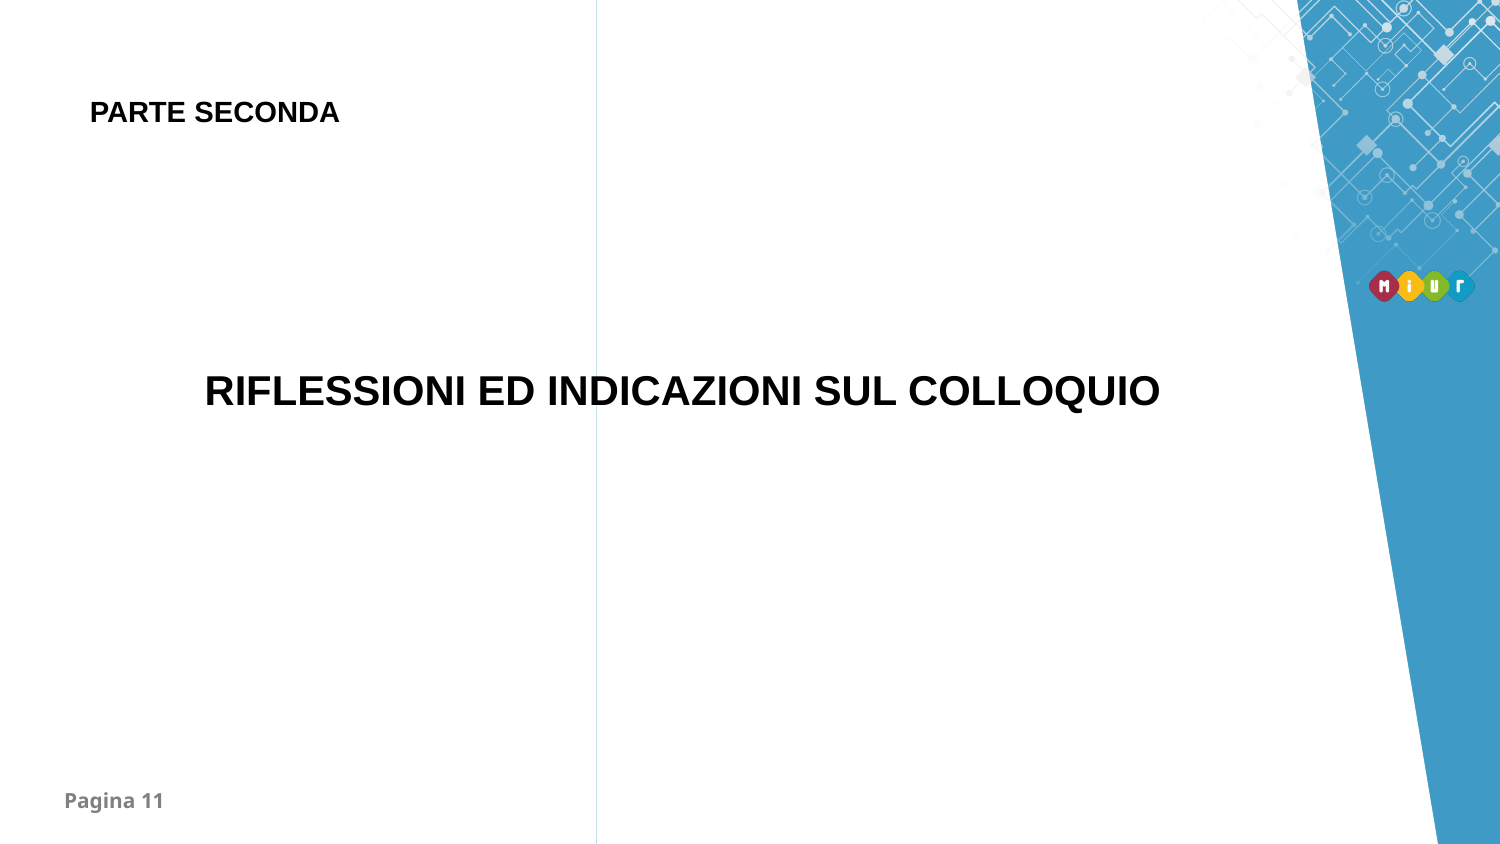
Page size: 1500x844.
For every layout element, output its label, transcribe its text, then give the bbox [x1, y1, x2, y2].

picture [1017, 0, 1500, 341]
text_box PARTE SECONDA [74, 85, 1425, 182]
text_box [92, 181, 1242, 407]
text_box RIFLESSIONI ED INDICAZIONI SUL COLLOQUIO [189, 356, 1177, 421]
